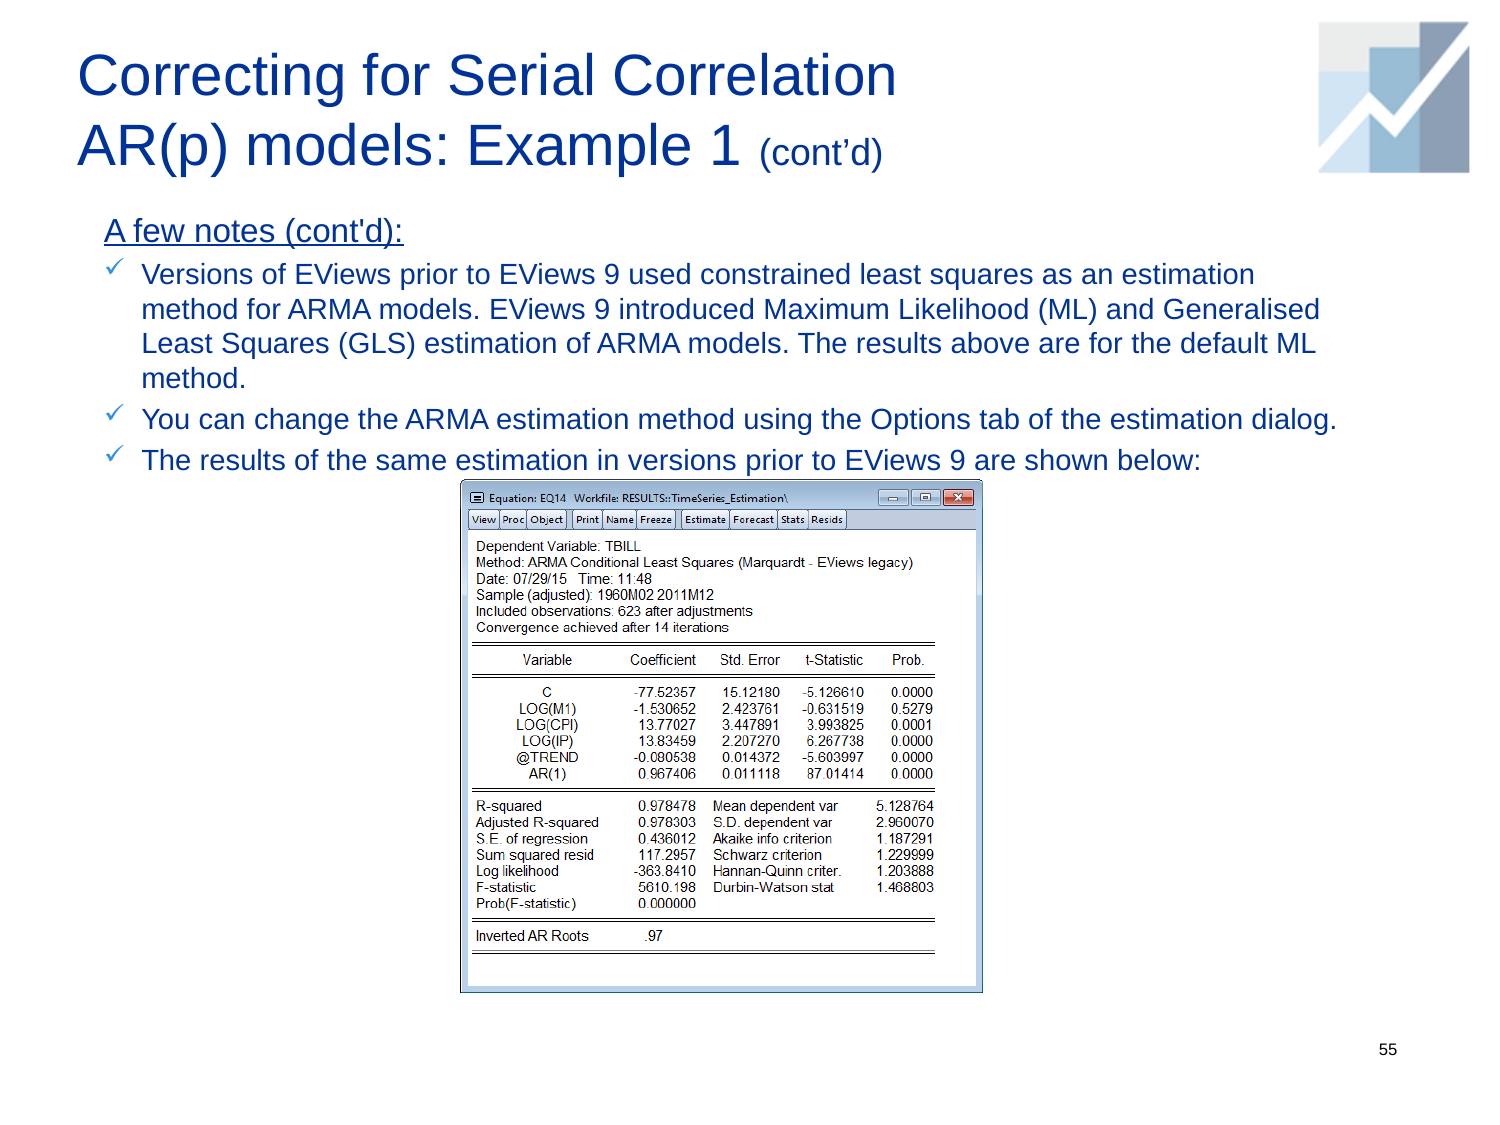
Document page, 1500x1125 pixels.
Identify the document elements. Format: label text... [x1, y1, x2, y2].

picture [1300, 11, 1479, 181]
slide_number 55 [1262, 1015, 1413, 1067]
picture [459, 478, 983, 994]
title Correcting for Serial Correlation AR(p) models: Example 1 (cont’d) [62, 0, 1297, 185]
text_box A few notes (cont'd): Versions of EViews prior to EViews 9 used constrained least squares as an estimation method for ARMA models. EViews 9 introduced Maximum Likelihood (ML) and Generalised Least Squares (GLS) estimation of ARMA models. The results above are for the default ML method. You can change the ARMA estimation method using the Options tab of the estimation dialog. The results of the same estimation in versions prior to EViews 9 are shown below: [88, 201, 1375, 1005]
